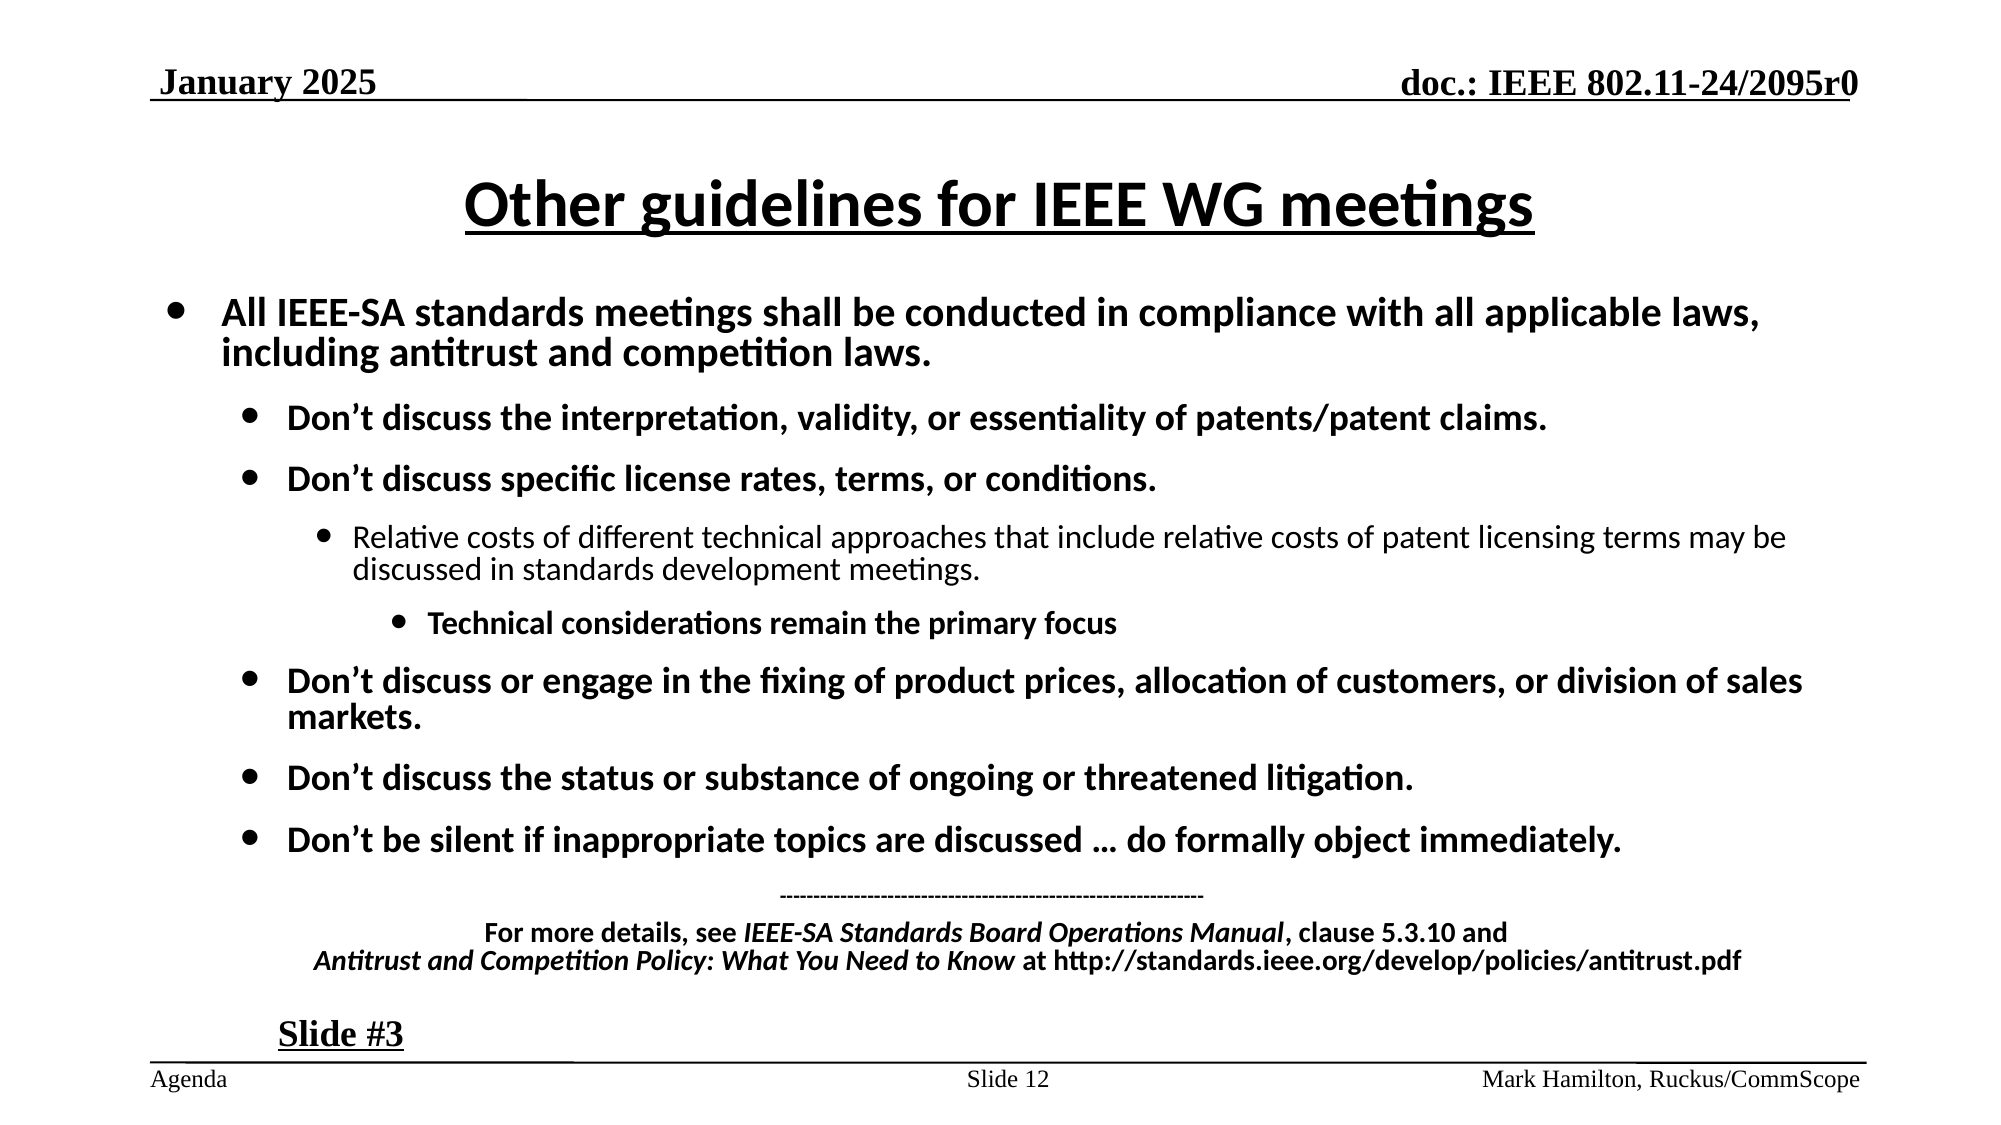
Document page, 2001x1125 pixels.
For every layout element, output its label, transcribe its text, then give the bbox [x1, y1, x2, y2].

list All IEEE-SA standards meetings shall be conducted in compliance with all applicable laws, including antitrust and competition laws. Don’t discuss the interpretation, validity, or essentiality of patents/patent claims. Don’t discuss specific license rates, terms, or conditions. Relative costs of different technical approaches that include relative costs of patent licensing terms may be discussed in standards development meetings. Technical considerations remain the primary focus Don’t discuss or engage in the fixing of product prices, allocation of customers, or division of sales markets. Don’t discuss the status or substance of ongoing or threatened litigation. Don’t be silent if inappropriate topics are discussed … do formally object immediately. --------------------------------------------------------------- For more details, see IEEE-SA Standards Board Operations Manual, clause 5.3.10 and Antitrust and Competition Policy: What You Need to Know at http://standards.ieee.org/develop/policies/antitrust.pdf [149, 286, 1850, 1000]
slide_number Slide 12 [950, 1061, 1067, 1123]
title Other guidelines for IEEE WG meetings [149, 112, 1850, 286]
text_box Slide #3 [263, 1001, 420, 1062]
